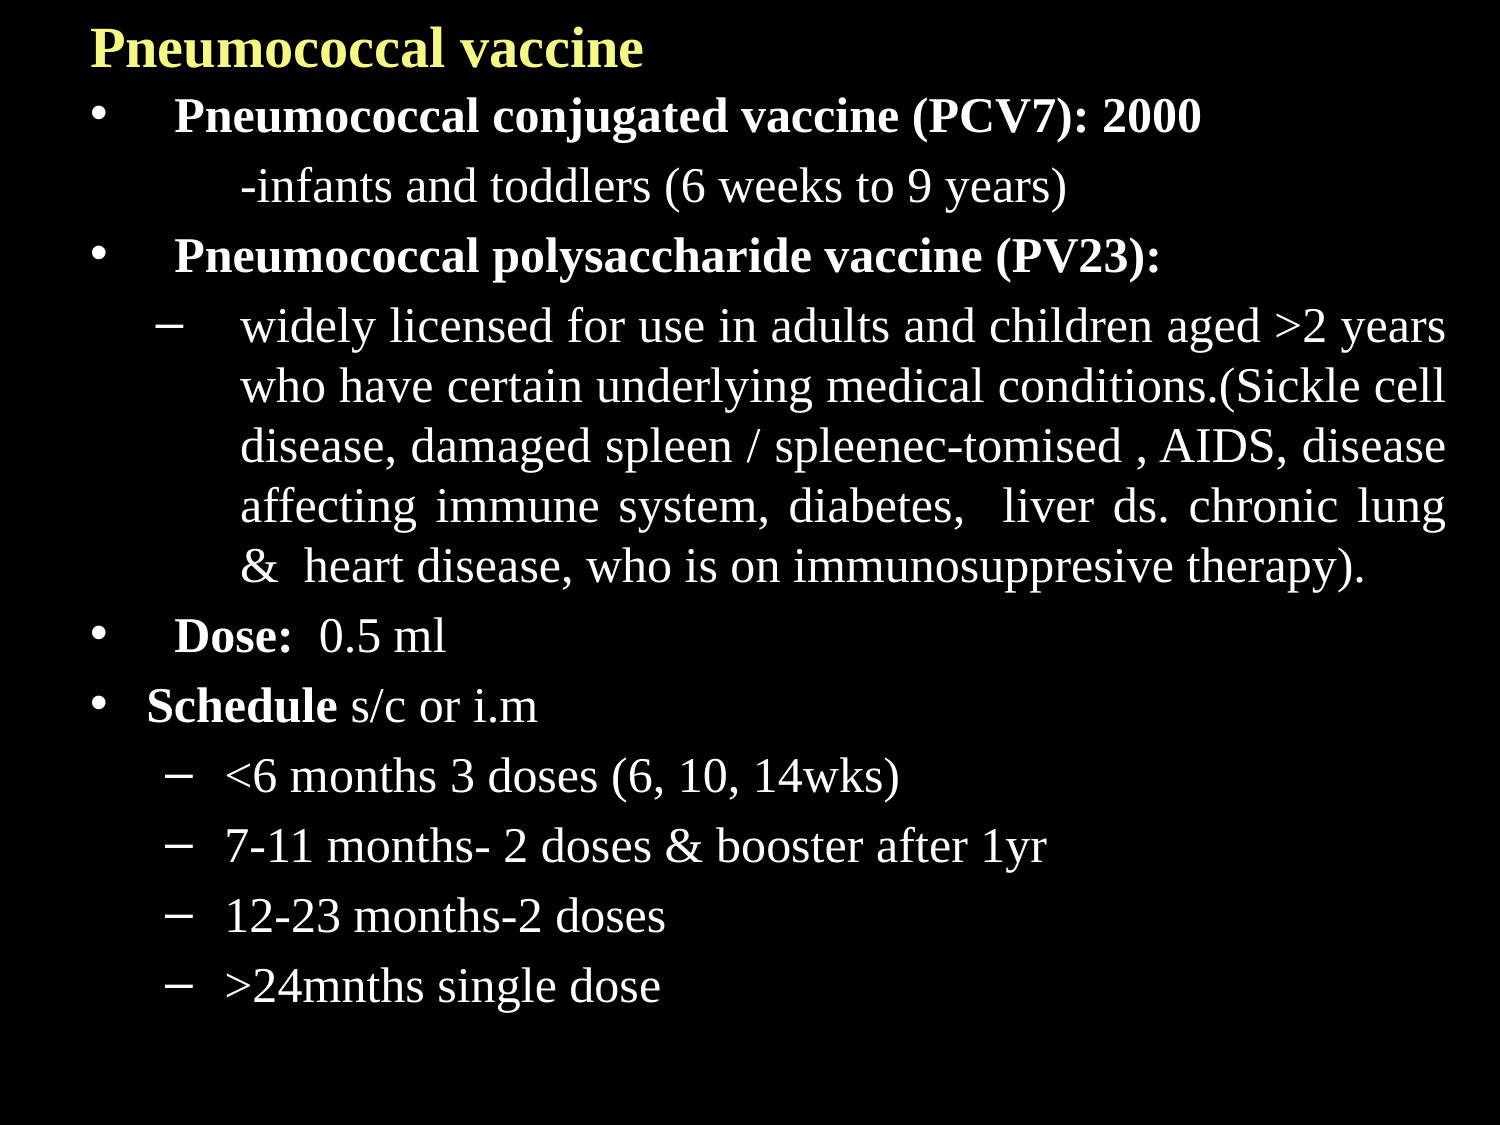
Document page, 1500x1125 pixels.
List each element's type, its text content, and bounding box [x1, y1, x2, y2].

title Pneumococcal vaccine [75, 0, 1425, 75]
list Pneumococcal conjugated vaccine (PCV7): 2000 -infants and toddlers (6 weeks to 9 years) Pneumococcal polysaccharide vaccine (PV23): widely licensed for use in adults and children aged >2 years who have certain underlying medical conditions.(Sickle cell disease, damaged spleen / spleenec-tomised , AIDS, disease affecting immune system, diabetes, liver ds. chronic lung & heart disease, who is on immunosuppresive therapy). Dose: 0.5 ml Schedule s/c or i.m <6 months 3 doses (6, 10, 14wks) 7-11 months- 2 doses & booster after 1yr 12-23 months-2 doses >24mnths single dose [75, 75, 1463, 1125]
